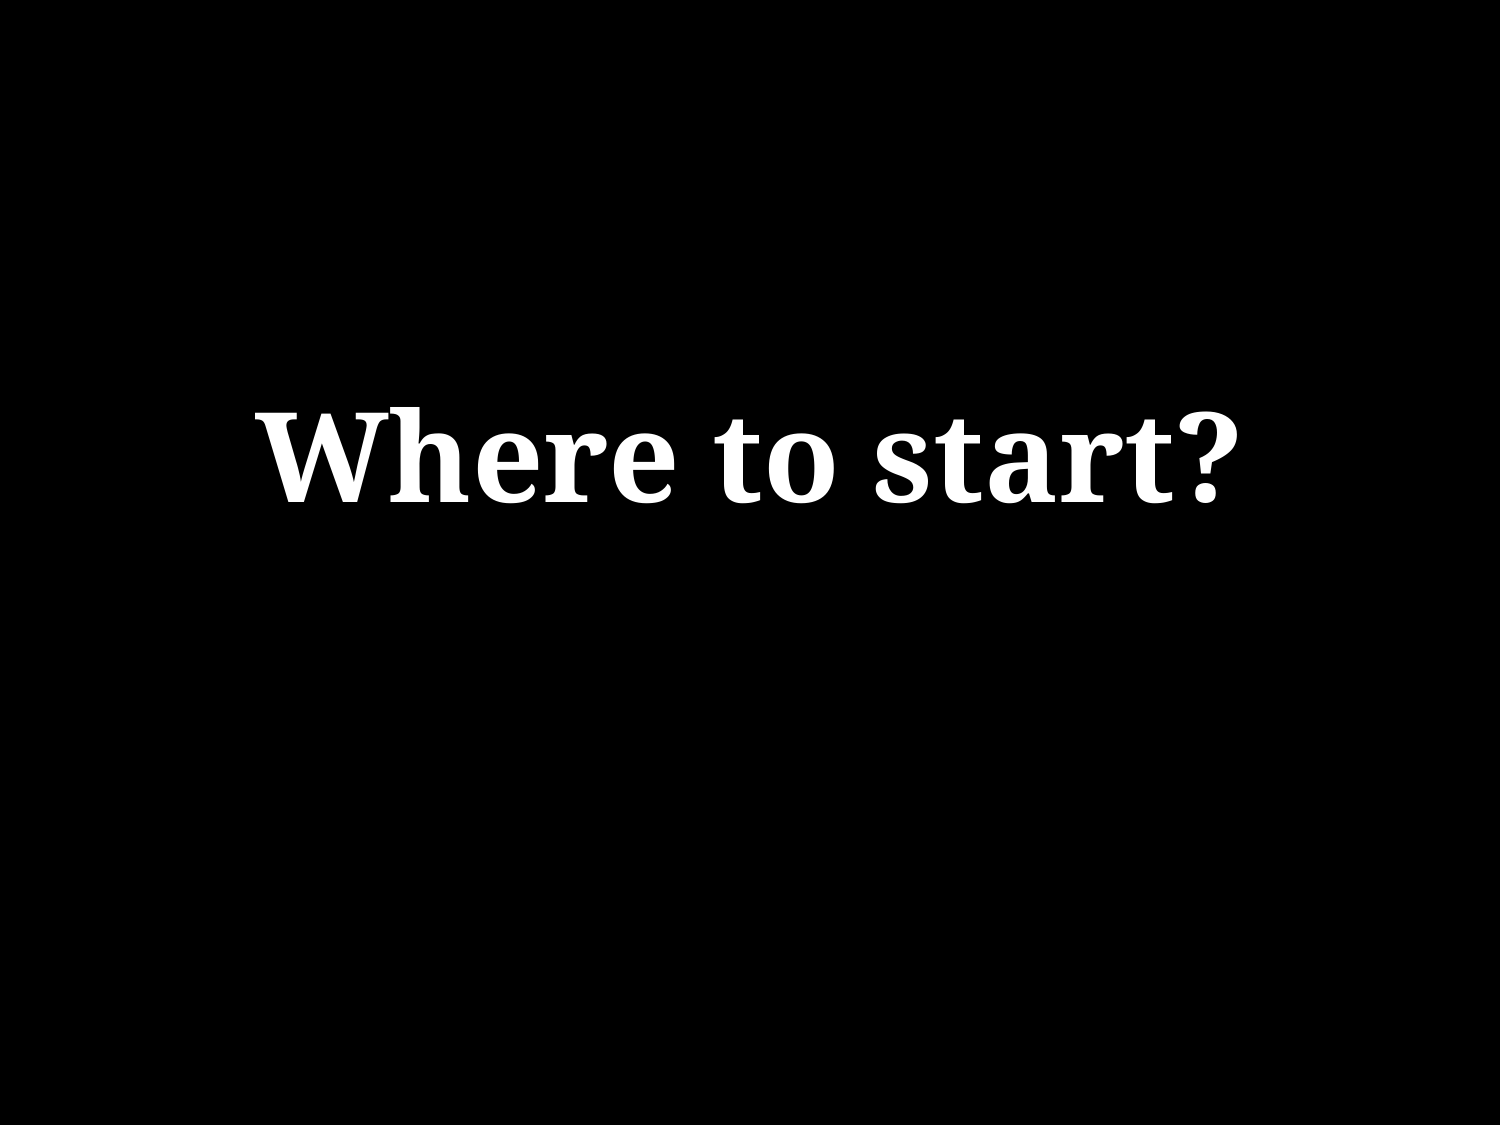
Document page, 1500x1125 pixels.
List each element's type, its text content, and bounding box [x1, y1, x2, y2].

title Where to start? [75, 310, 1425, 746]
